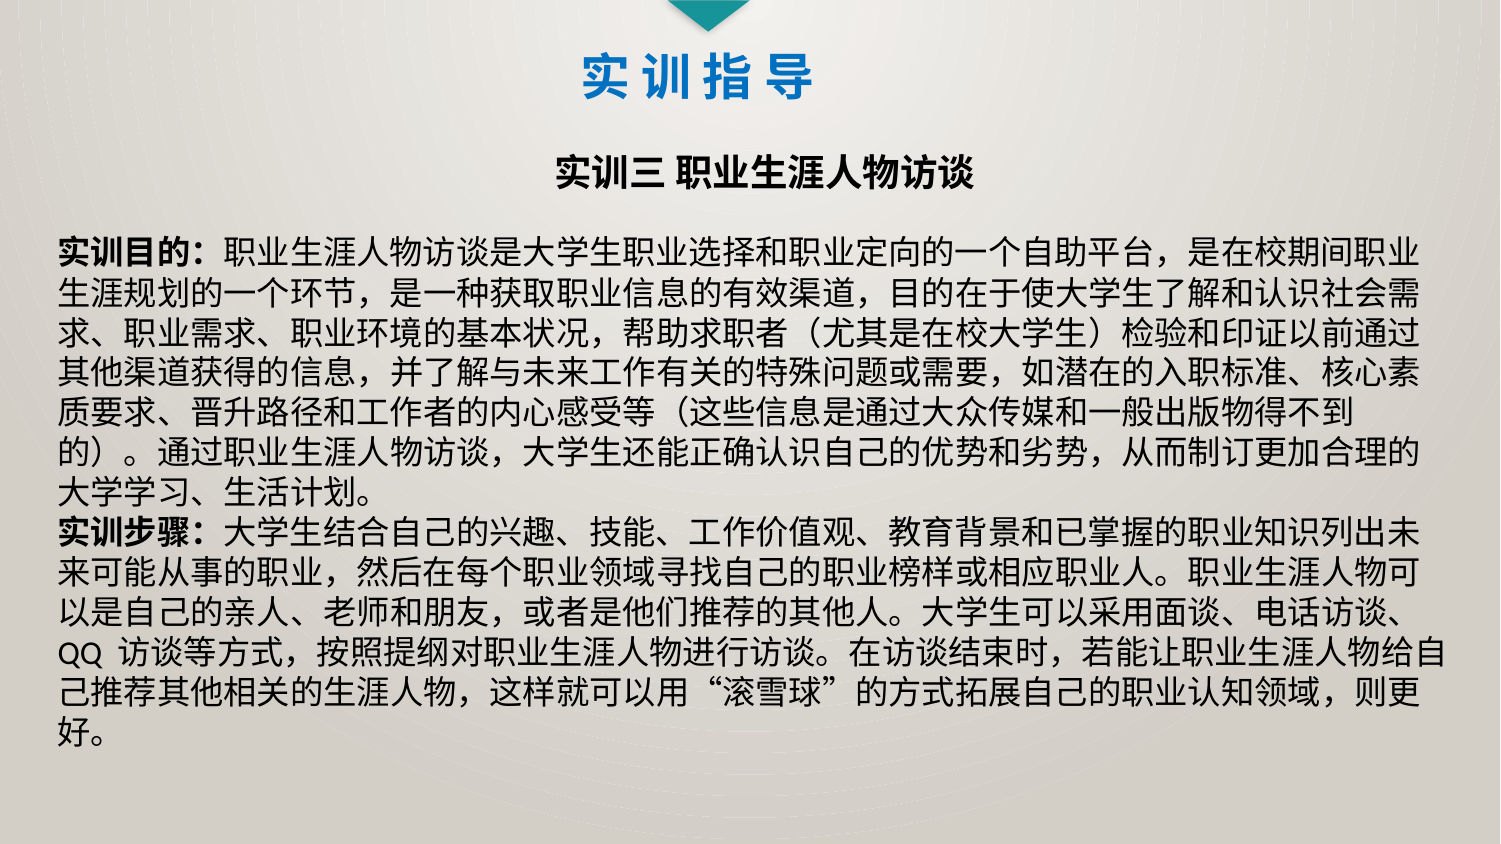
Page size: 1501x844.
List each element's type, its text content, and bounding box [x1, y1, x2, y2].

text_box 实 训 指 导 [565, 37, 852, 113]
text_box [665, 0, 752, 33]
text_box 实训目的：职业生涯人物访谈是大学生职业选择和职业定向的一个自助平台，是在校期间职业生涯规划的一个环节，是一种获取职业信息的有效渠道，目的在于使大学生了解和认识社会需求、职业需求、职业环境的基本状况，帮助求职者（尤其是在校大学生）检验和印证以前通过其他渠道获得的信息，并了解与未来工作有关的特殊问题或需要，如潜在的入职标准、核心素质要求、晋升路径和工作者的内心感受等（这些信息是通过大众传媒和一般出版物得不到的）。通过职业生涯人物访谈，大学生还能正确认识自己的优势和劣势，从而制订更加合理的大学学习、生活计划。 实训步骤：大学生结合自己的兴趣、技能、工作价值观、教育背景和已掌握的职业知识列出未来可能从事的职业，然后在每个职业领域寻找自己的职业榜样或相应职业人。职业生涯人物可以是自己的亲人、老师和朋友，或者是他们推荐的其他人。大学生可以采用面谈、电话访谈、QQ 访谈等方式，按照提纲对职业生涯人物进行访谈。在访谈结束时，若能让职业生涯人物给自己推荐其他相关的生涯人物，这样就可以用“滚雪球”的方式拓展自己的职业认知领域，则更好。 [42, 179, 1463, 844]
text_box 实训三 职业生涯人物访谈 [29, 141, 1501, 202]
